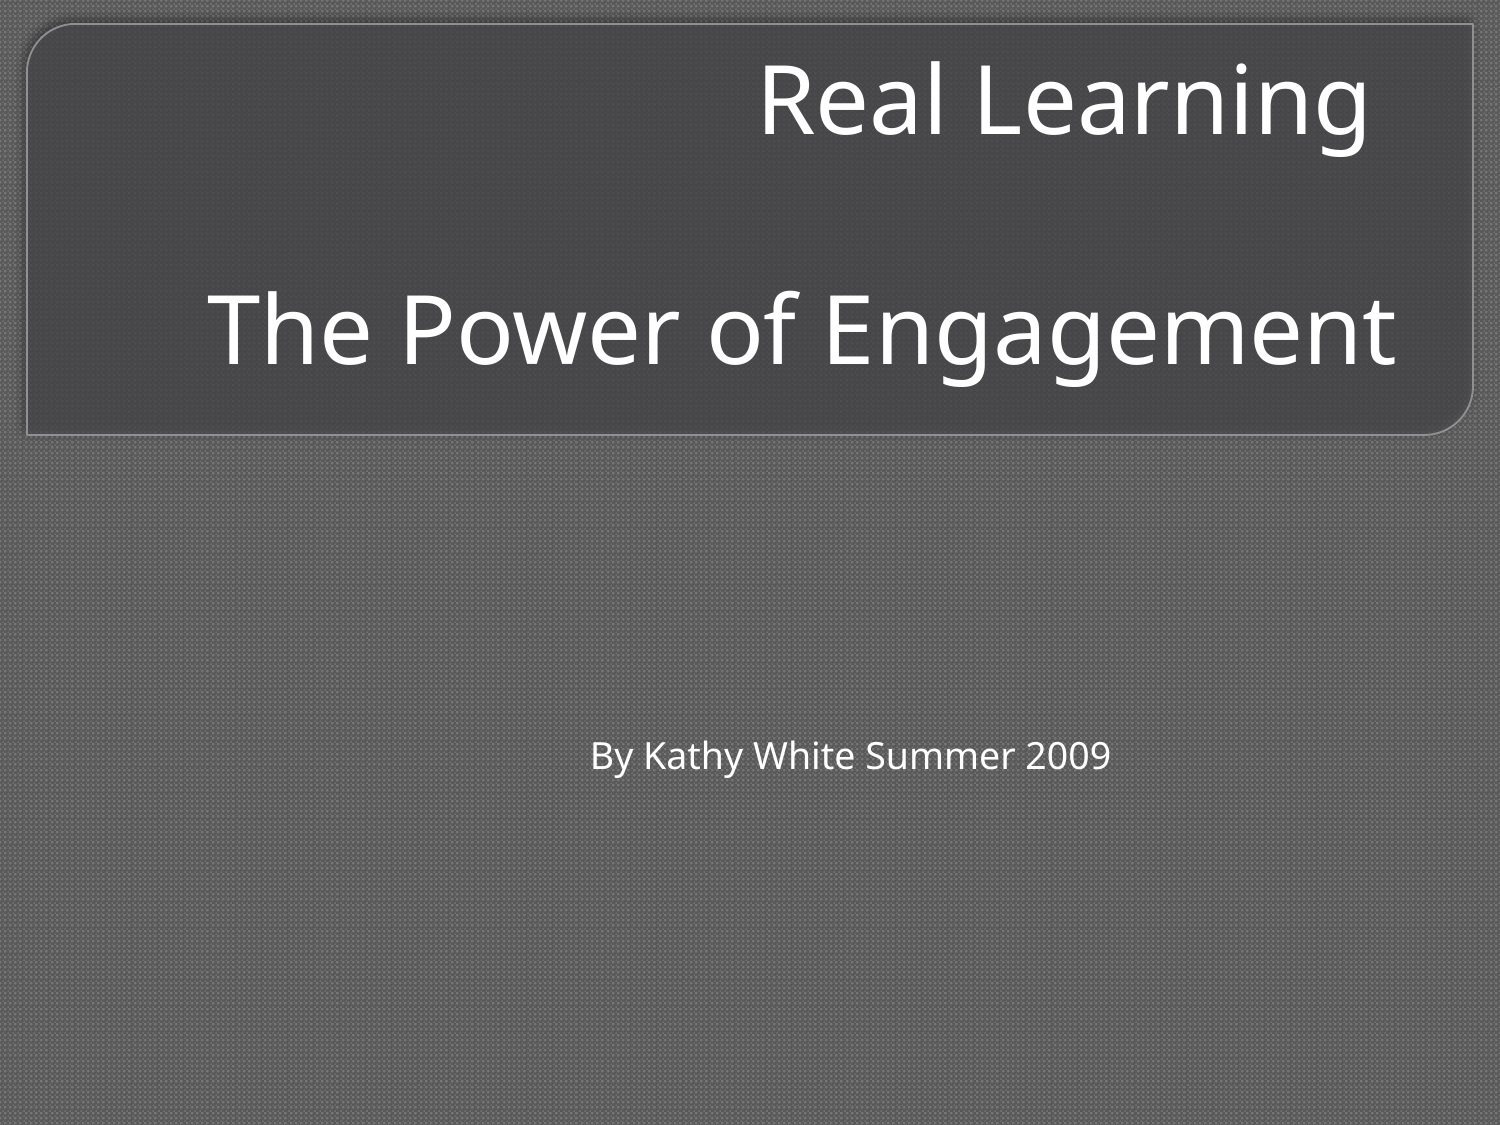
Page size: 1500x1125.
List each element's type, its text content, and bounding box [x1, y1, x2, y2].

text_box By Kathy White Summer 2009 [574, 724, 1338, 785]
title Real Learning The Power of Engagement [50, 75, 1413, 392]
subtitle [387, 462, 1438, 750]
